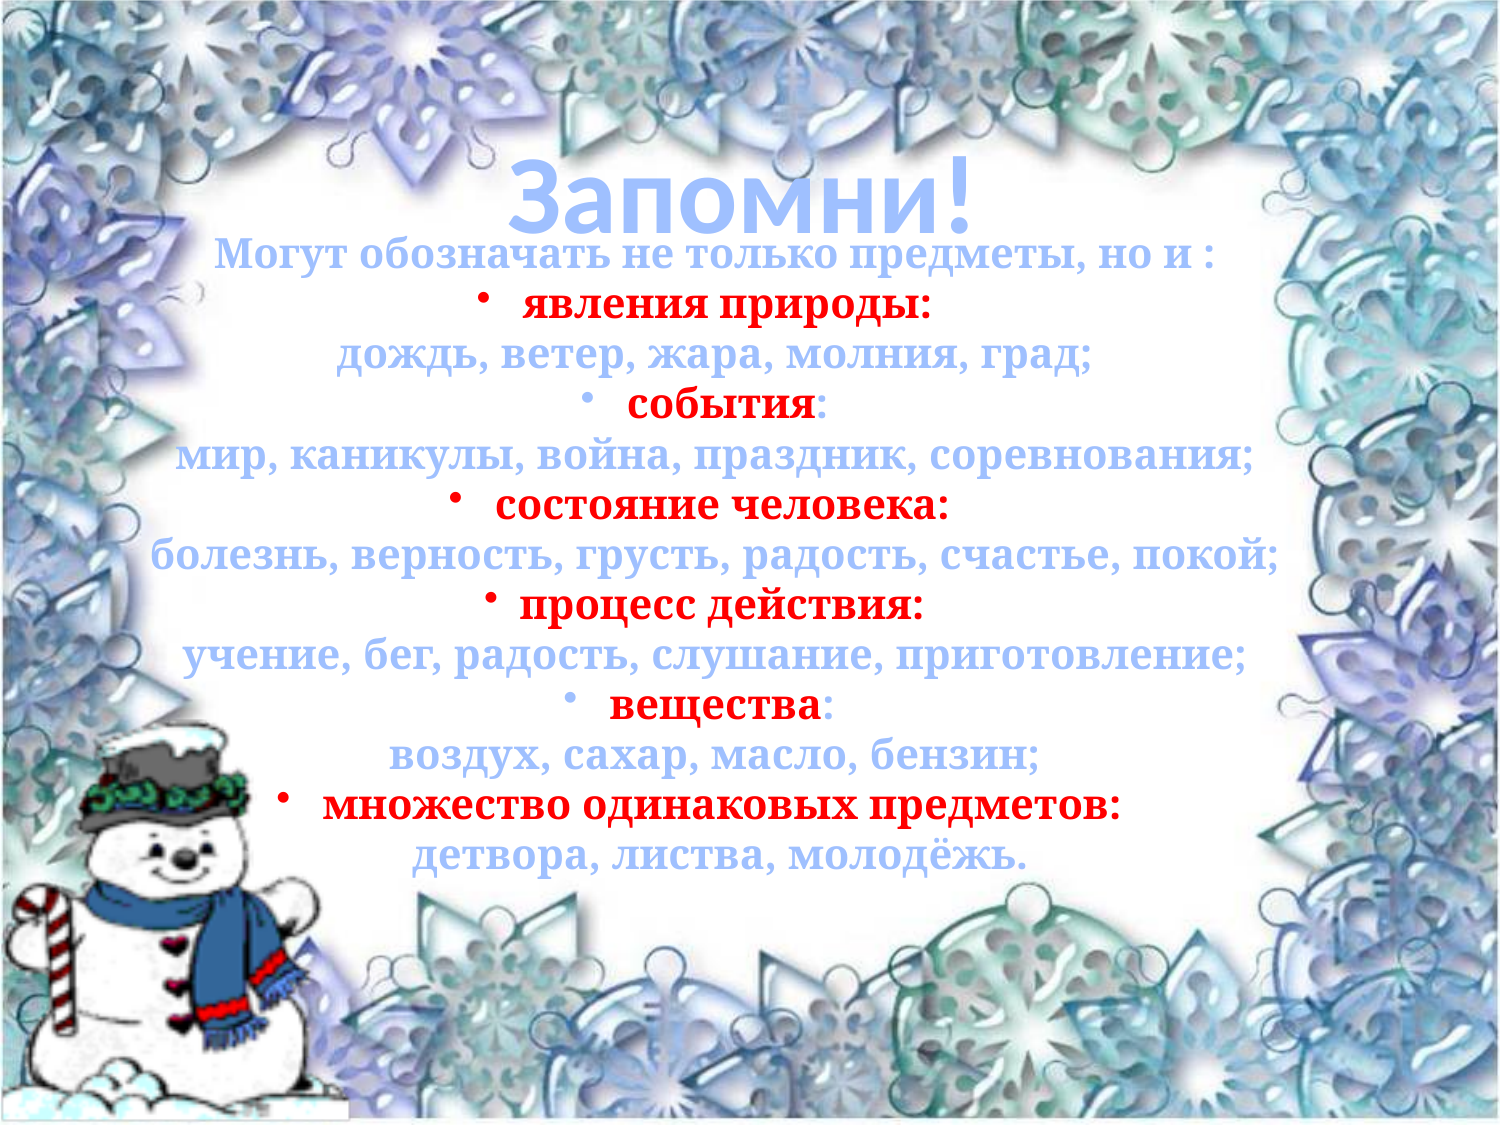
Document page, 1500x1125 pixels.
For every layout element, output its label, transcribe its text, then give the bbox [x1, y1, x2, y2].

picture [0, 0, 1500, 1125]
text_box Запомни! [492, 113, 994, 219]
text_box Могут обозначать не только предметы, но и : явления природы: дождь, ветер, жара, молния, град; события: мир, каникулы, война, праздник, соревнования; состояние человека: болезнь, верность, грусть, радость, счастье, покой; процесс действия: учение, бег, радость, слушание, приготовление; вещества: воздух, сахар, масло, бензин; множество одинаковых предметов: детвора, листва, молодёжь. [0, 219, 1430, 1085]
